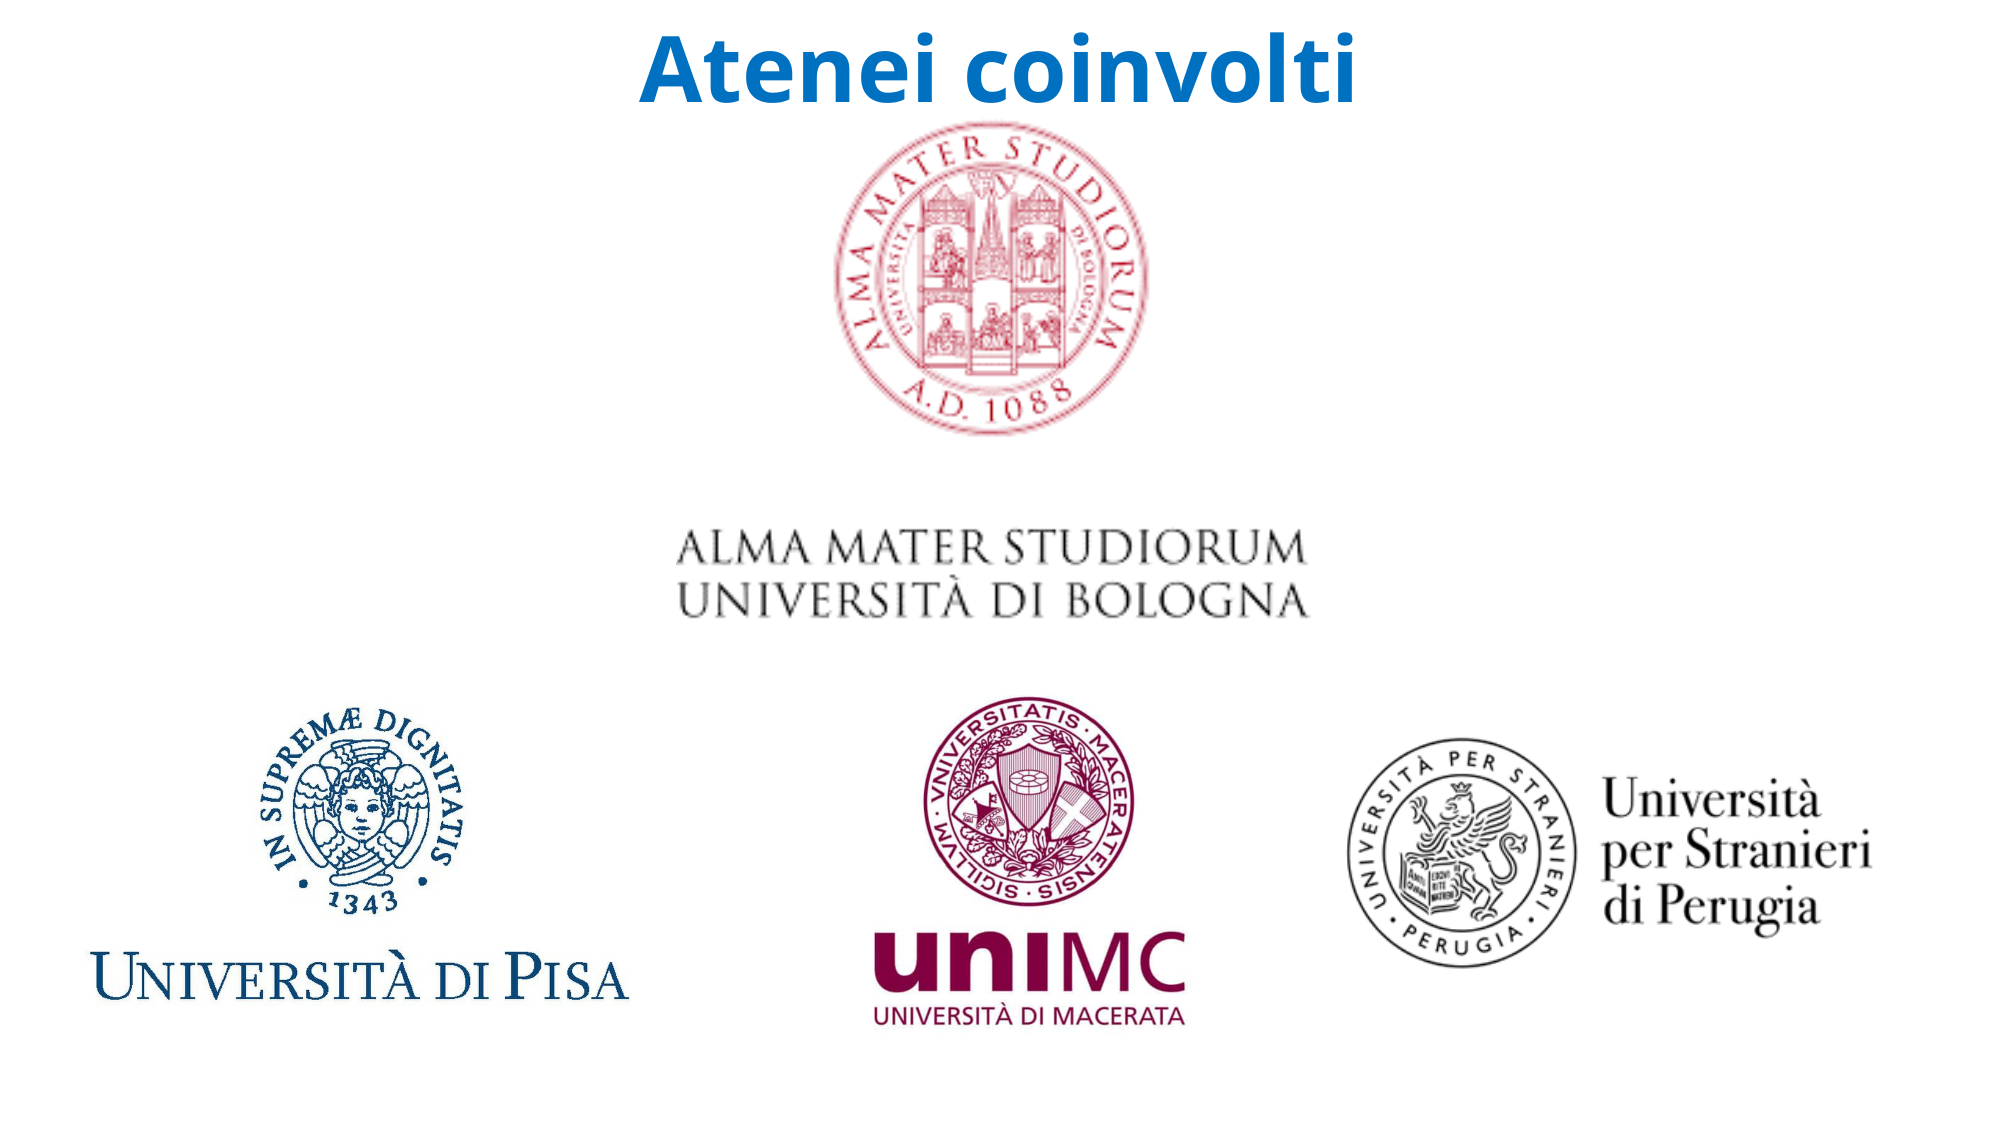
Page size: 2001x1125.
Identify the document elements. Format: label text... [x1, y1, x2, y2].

picture [1310, 710, 1910, 1008]
picture [85, 701, 633, 1006]
title Atenei coinvolti [137, 0, 1863, 182]
picture [676, 117, 1311, 621]
picture [789, 683, 1244, 1047]
